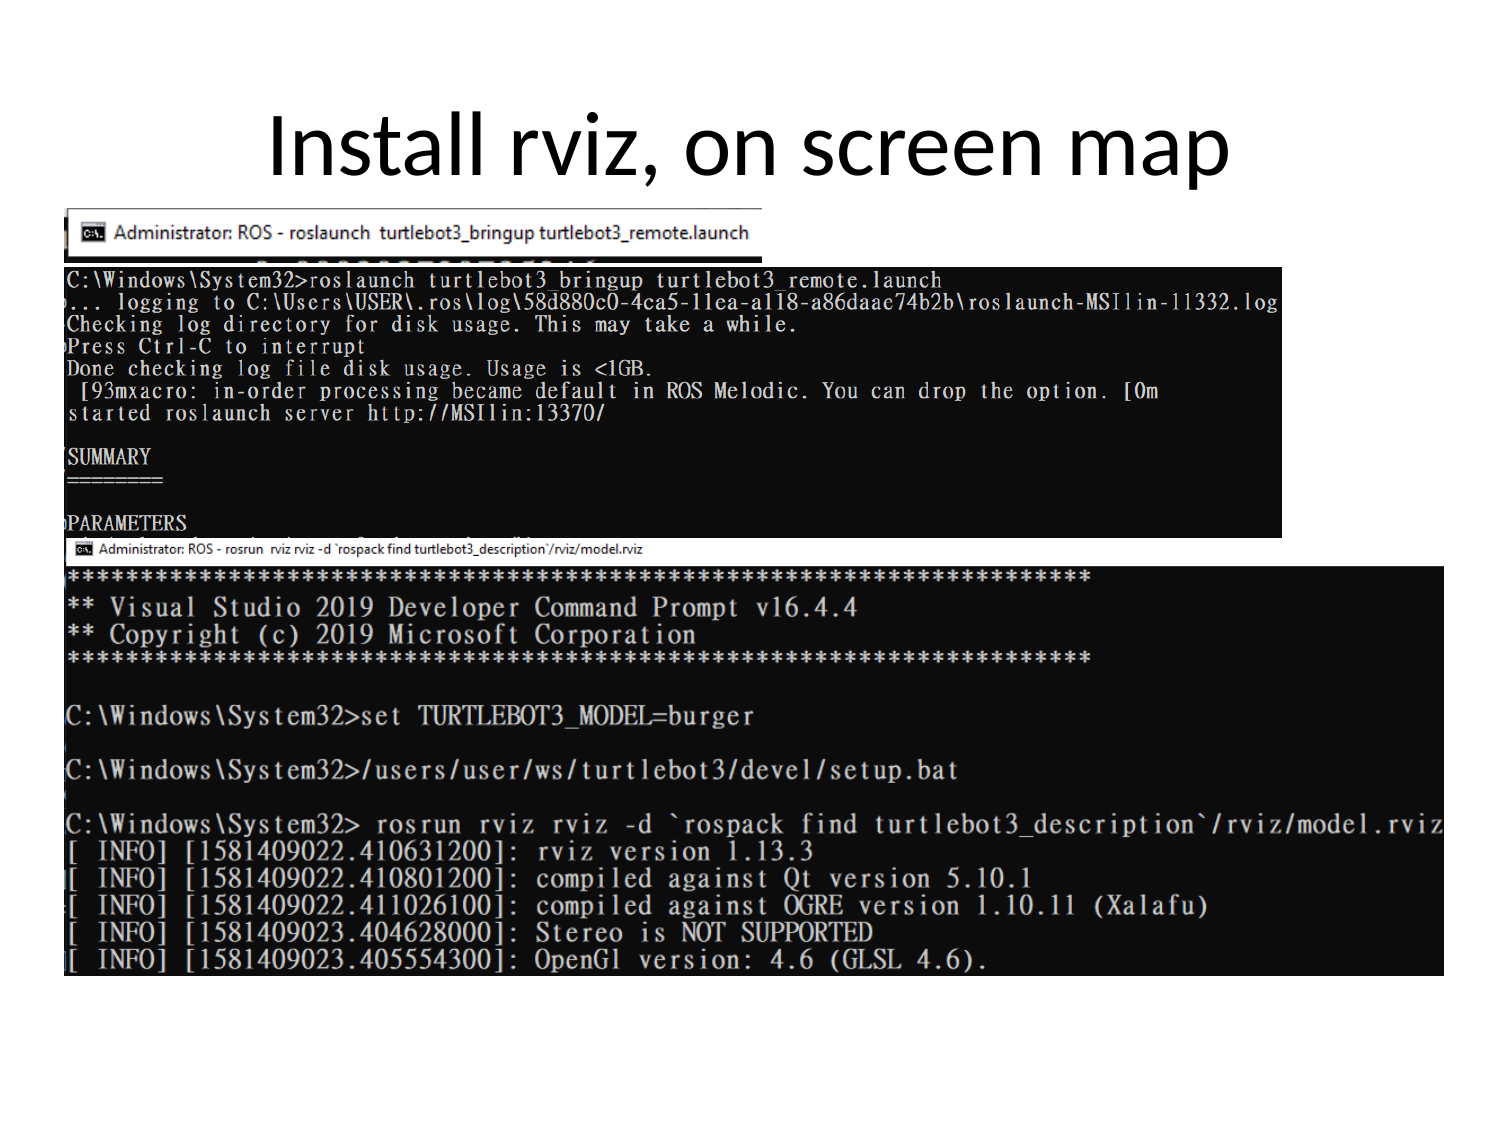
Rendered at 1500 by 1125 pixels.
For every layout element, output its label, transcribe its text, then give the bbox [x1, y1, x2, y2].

picture [64, 207, 762, 263]
picture [64, 538, 1444, 977]
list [64, 266, 1282, 538]
title Install rviz, on screen map [75, 45, 1425, 233]
